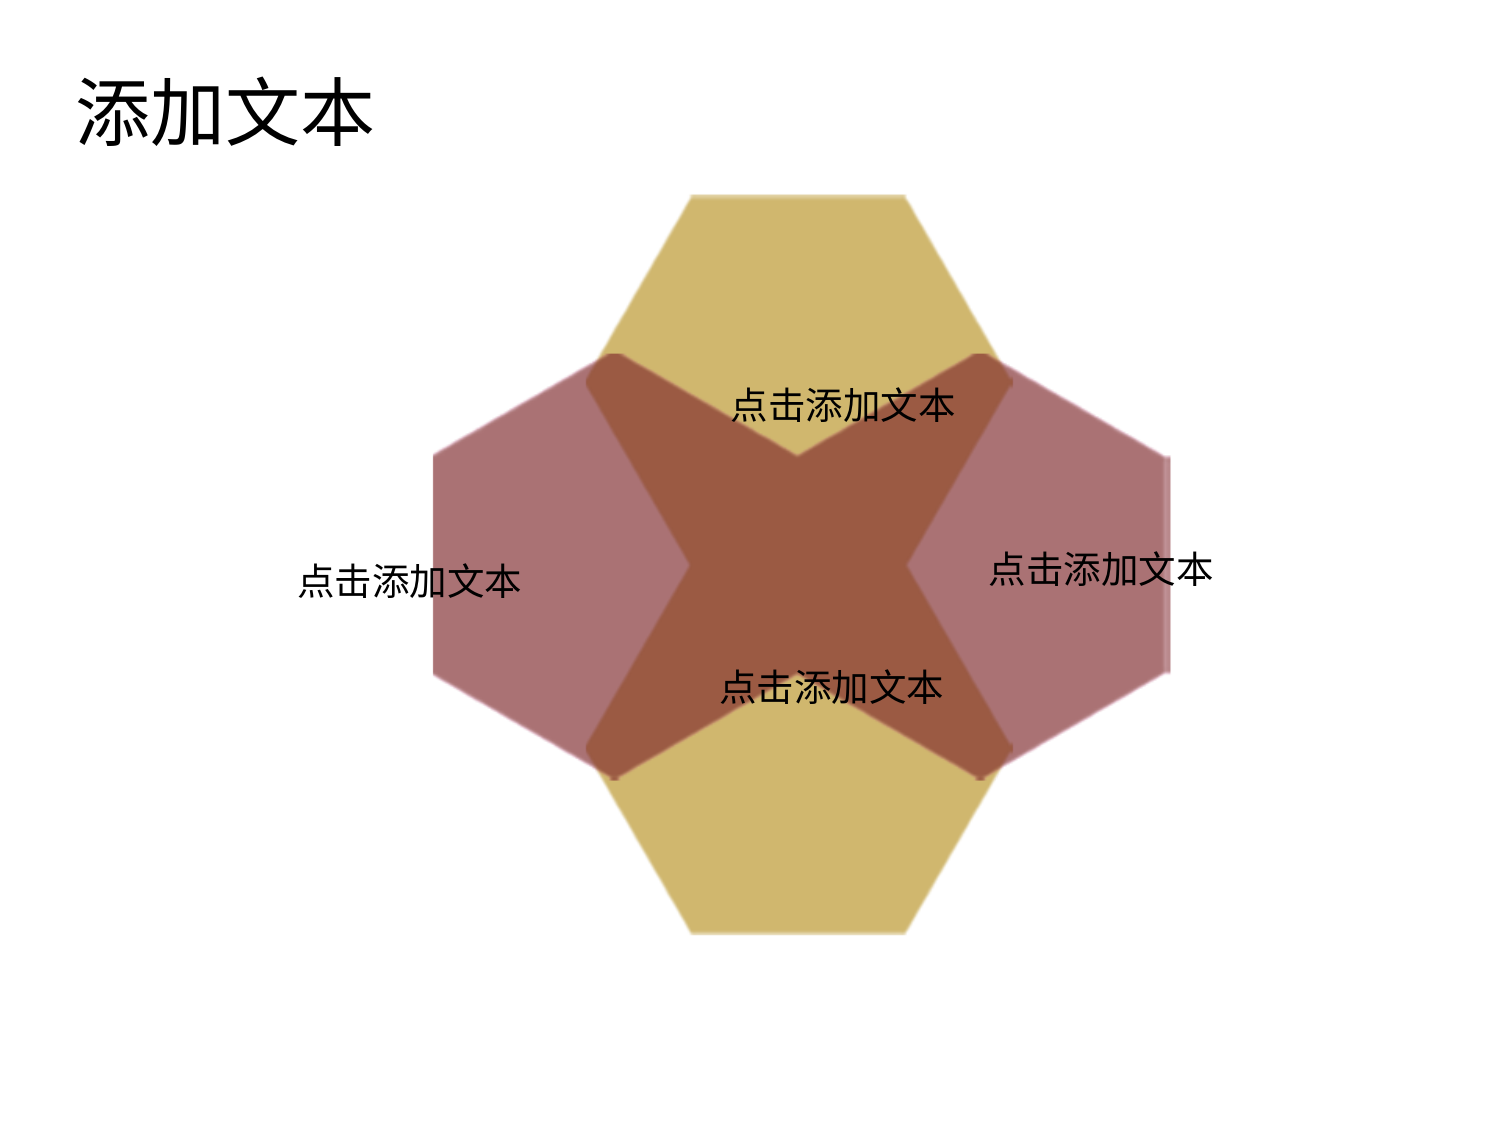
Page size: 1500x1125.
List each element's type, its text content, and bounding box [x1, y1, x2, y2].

text_box 添加文本 [60, 58, 391, 164]
text_box 点击添加文本 [716, 374, 971, 435]
text_box 点击添加文本 [282, 550, 538, 611]
text_box 点击添加文本 [704, 656, 960, 716]
text_box 点击添加文本 [973, 538, 1229, 599]
picture [0, 0, 1500, 1125]
